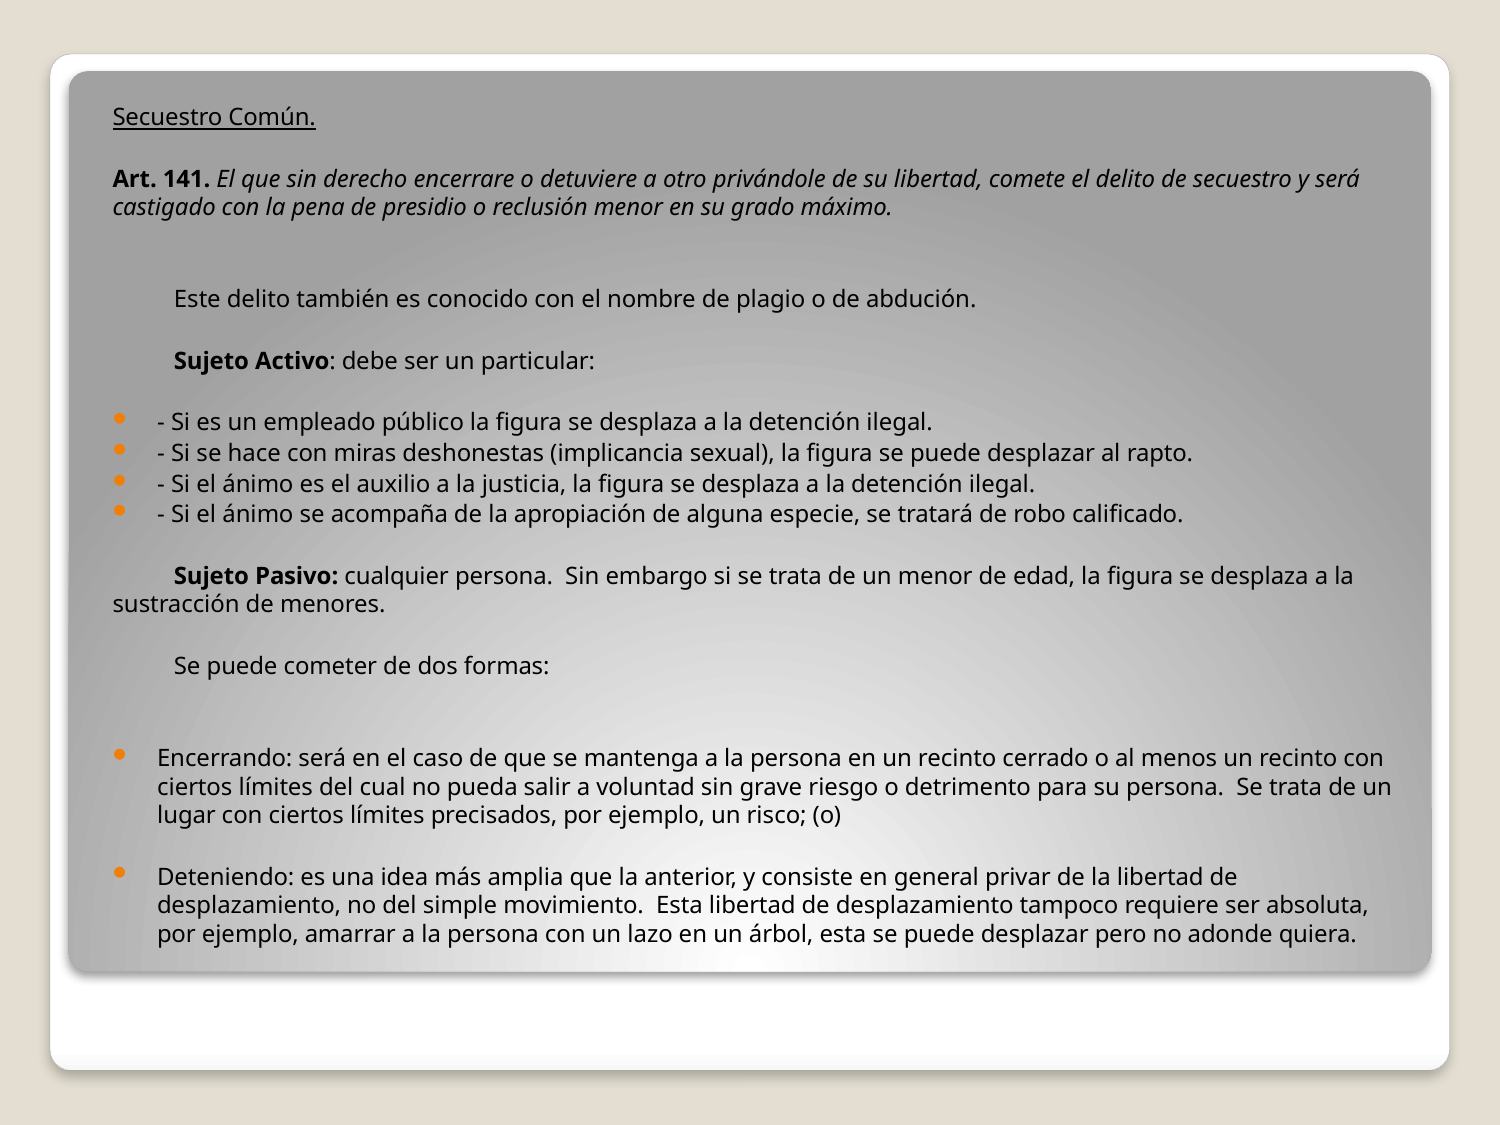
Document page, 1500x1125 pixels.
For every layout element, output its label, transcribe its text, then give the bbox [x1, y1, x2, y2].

list Secuestro Común. Art. 141. El que sin derecho encerrare o detuviere a otro privándole de su libertad, comete el delito de secuestro y será castigado con la pena de presidio o reclusión menor en su grado máximo. Este delito también es conocido con el nombre de plagio o de abdución. Sujeto Activo: debe ser un particular: - Si es un empleado público la figura se desplaza a la detención ilegal. - Si se hace con miras deshonestas (implicancia sexual), la figura se puede desplazar al rapto. - Si el ánimo es el auxilio a la justicia, la figura se desplaza a la detención ilegal. - Si el ánimo se acompaña de la apropiación de alguna especie, se tratará de robo calificado. Sujeto Pasivo: cualquier persona. Sin embargo si se trata de un menor de edad, la figura se desplaza a la sustracción de menores. Se puede cometer de dos formas: Encerrando: será en el caso de que se mantenga a la persona en un recinto cerrado o al menos un recinto con ciertos límites del cual no pueda salir a voluntad sin grave riesgo o detrimento para su persona. Se trata de un lugar con ciertos límites precisados, por ejemplo, un risco; (o) Deteniendo: es una idea más amplia que la anterior, y consiste en general privar de la libertad de desplazamiento, no del simple movimiento. Esta libertad de desplazamiento tampoco requiere ser absoluta, por ejemplo, amarrar a la persona con un lazo en un árbol, esta se puede desplazar pero no adonde quiera. [82, 86, 1425, 1012]
